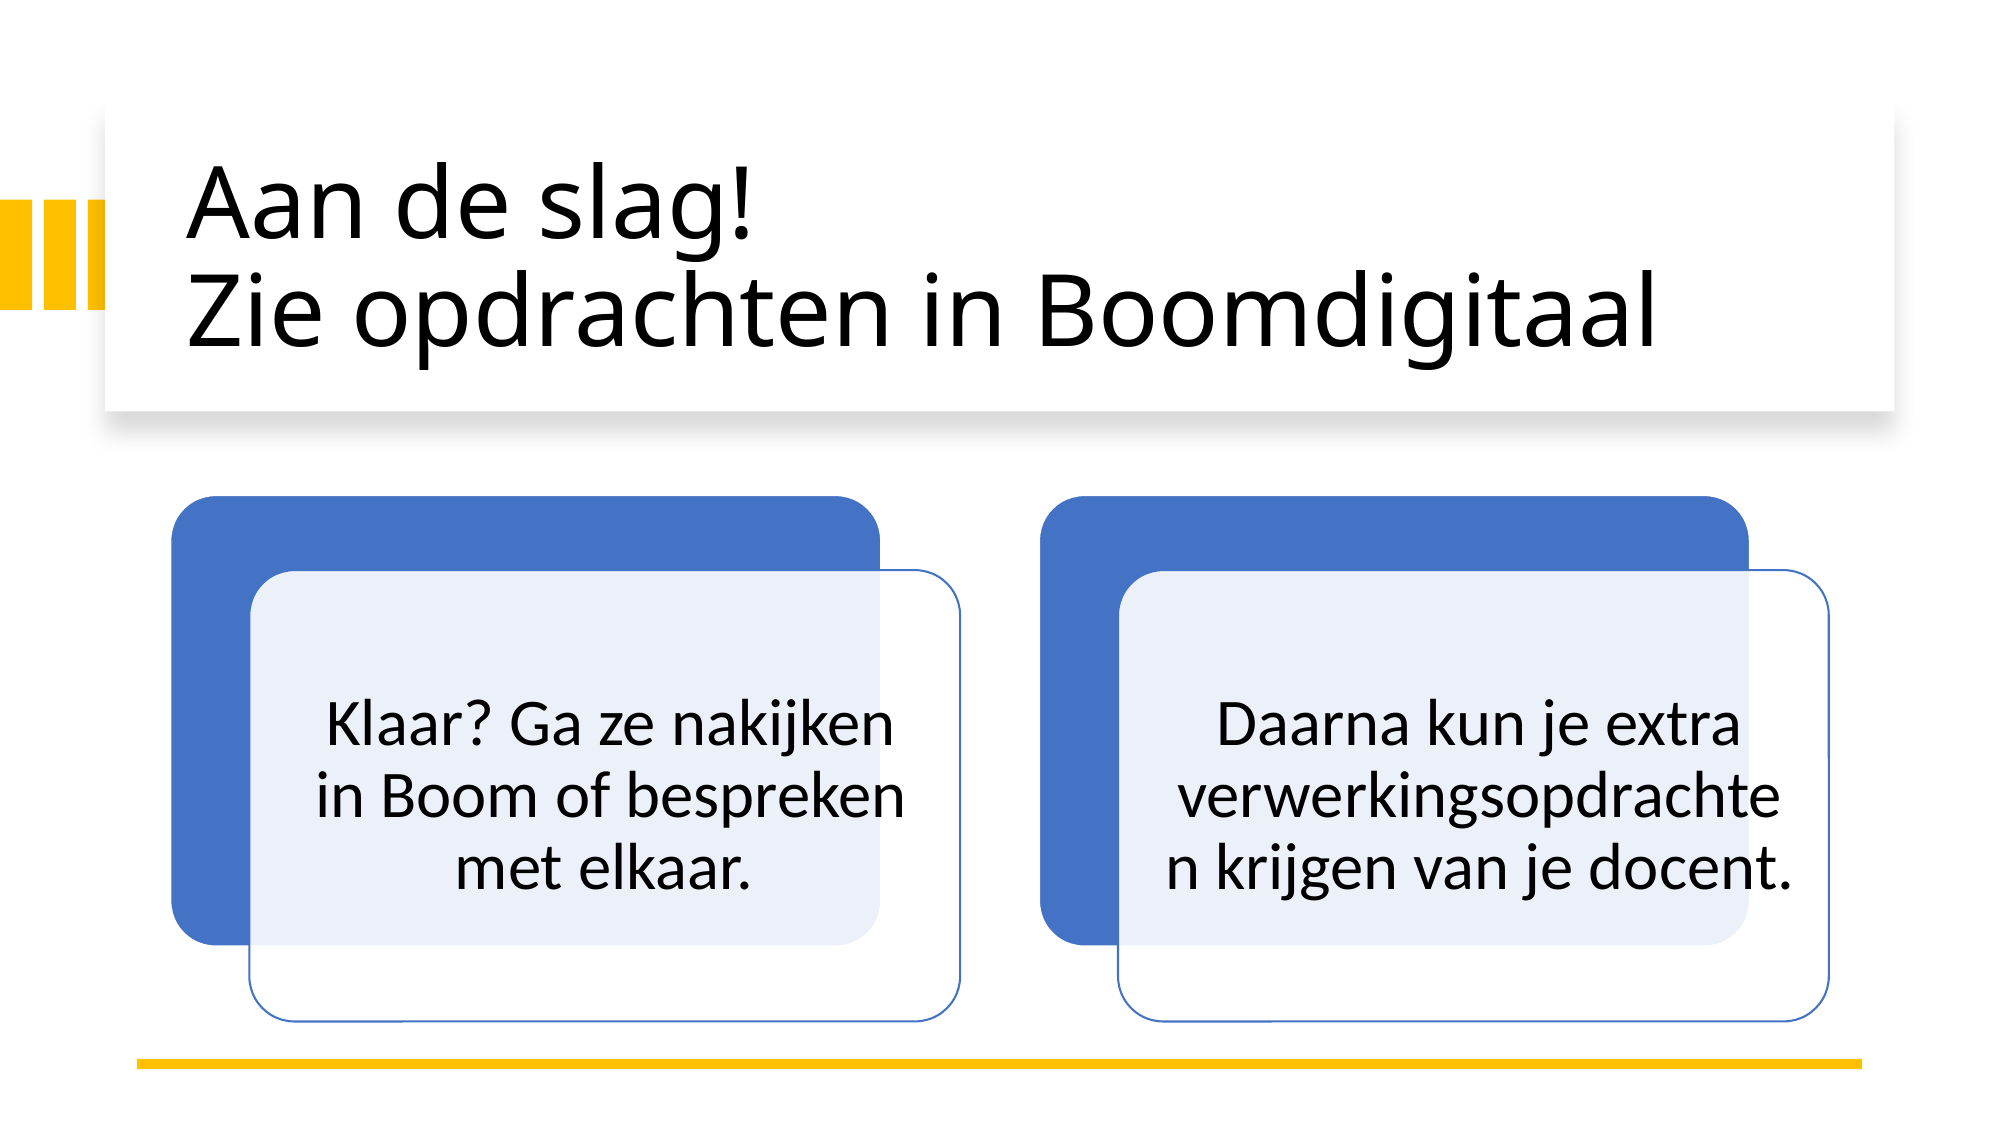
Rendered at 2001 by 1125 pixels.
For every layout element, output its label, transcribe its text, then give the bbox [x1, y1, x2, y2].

text_box [104, 100, 1895, 412]
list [148, 494, 1851, 1022]
text_box [0, 0, 2000, 1125]
title Aan de slag! Zie opdrachten in Boomdigitaal [171, 132, 1840, 388]
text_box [0, 199, 120, 311]
